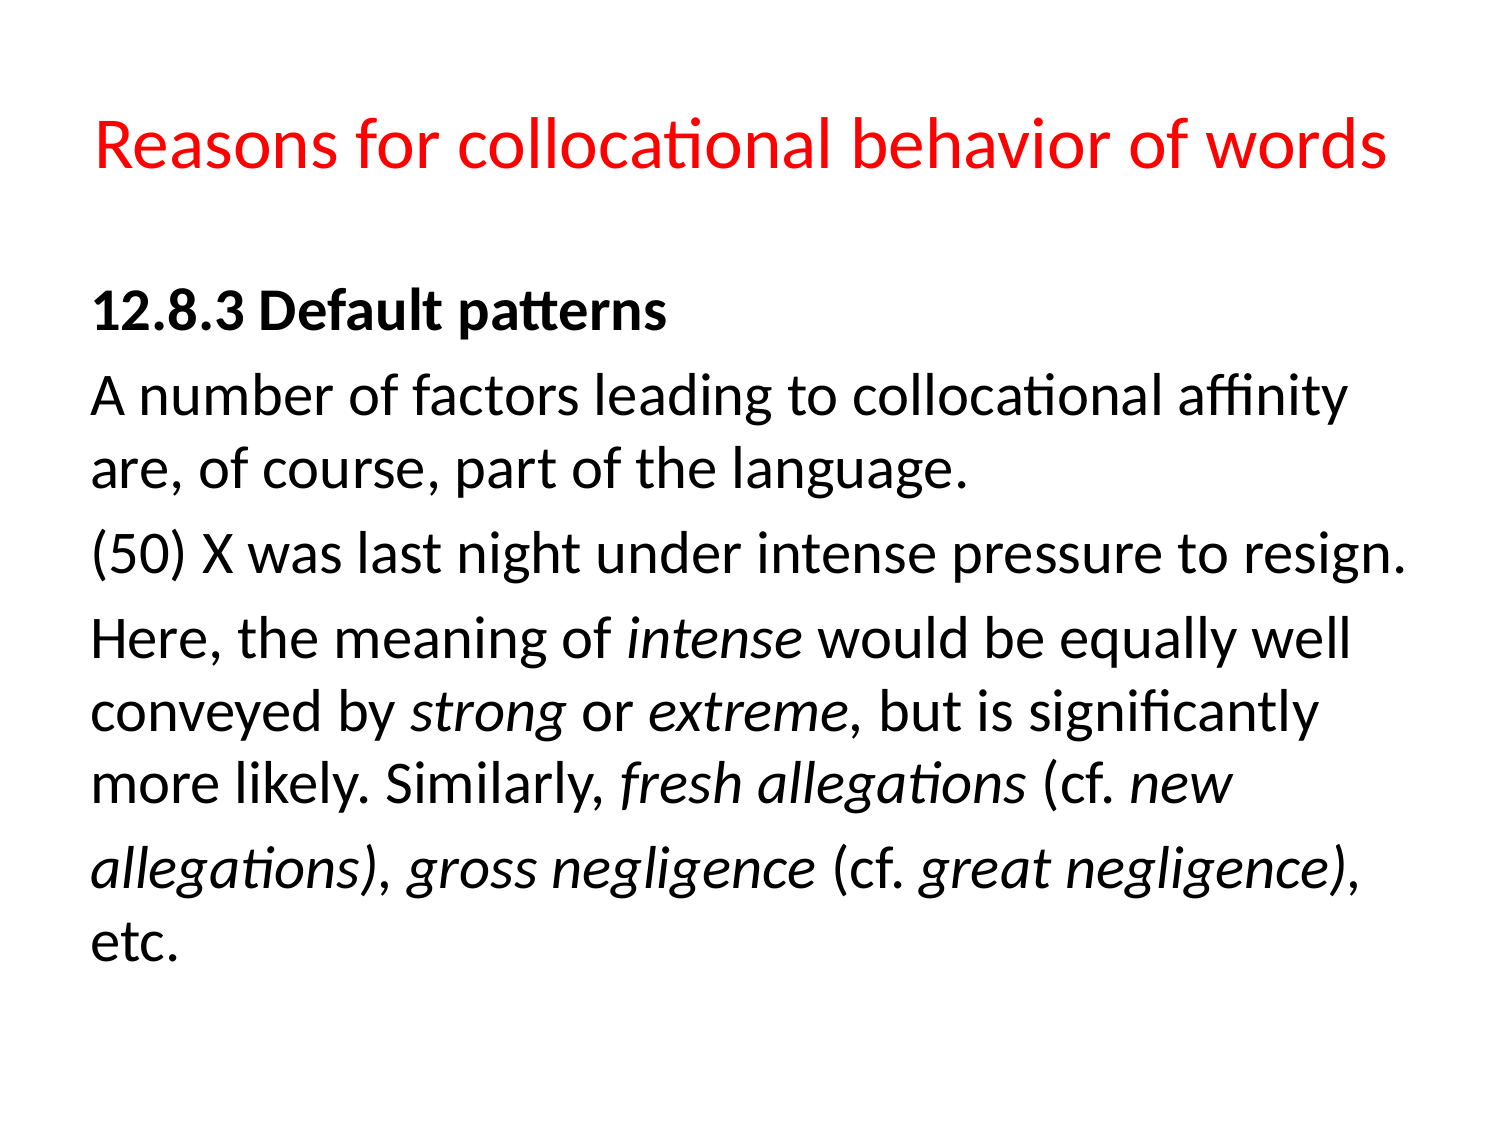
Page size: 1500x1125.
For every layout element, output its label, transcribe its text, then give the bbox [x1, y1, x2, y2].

list 12.8.3 Default patterns A number of factors leading to collocational affinity are, of course, part of the language. (50) X was last night under intense pressure to resign. Here, the meaning of intense would be equally well conveyed by strong or extreme, but is significantly more likely. Similarly, fresh allegations (cf. new allegations), gross negligence (cf. great negligence), etc. [75, 262, 1425, 1005]
title Reasons for collocational behavior of words [75, 45, 1425, 233]
